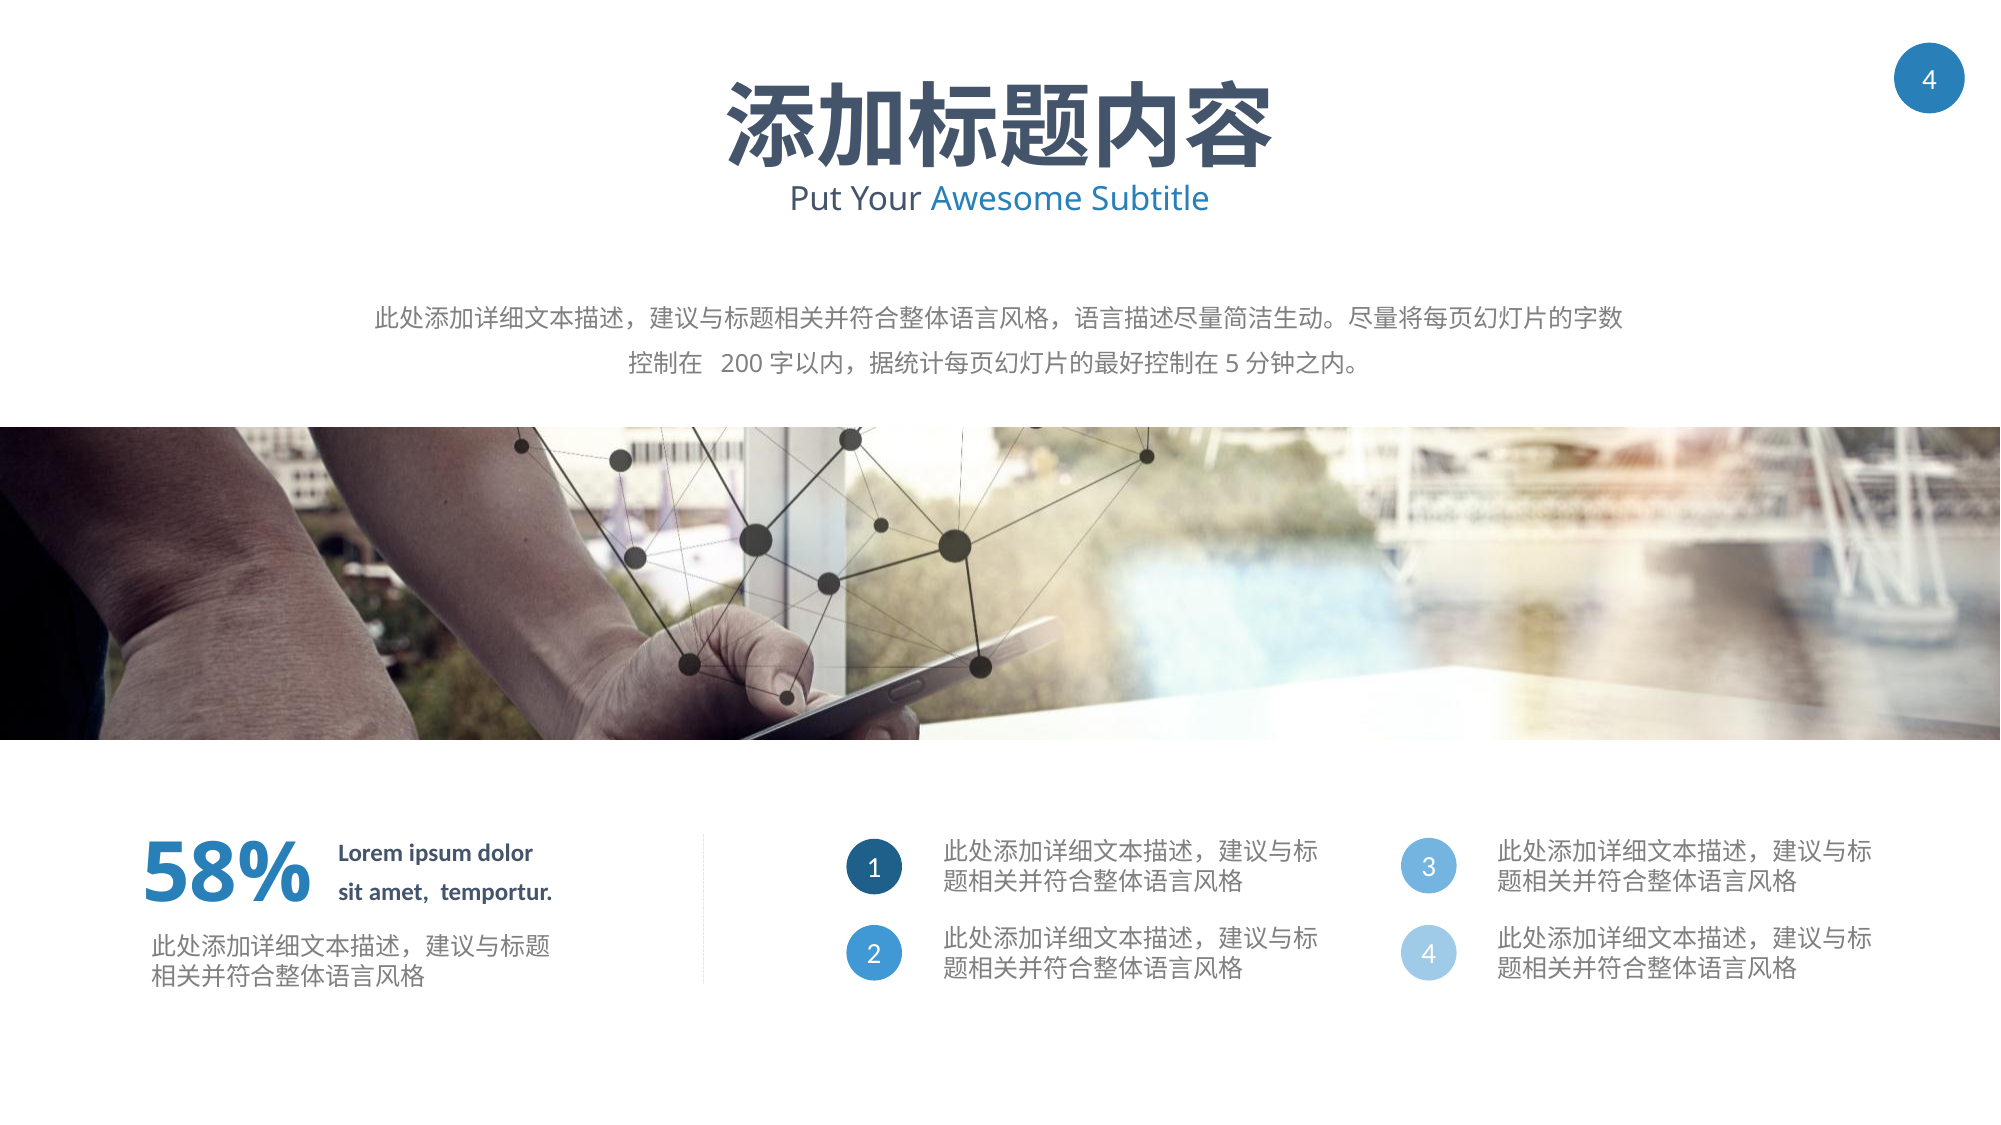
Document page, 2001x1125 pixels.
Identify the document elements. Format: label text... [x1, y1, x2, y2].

text_box 此处添加详细文本描述，建议与标题相关并符合整体语言风格 [928, 827, 1343, 903]
picture [0, 427, 2000, 740]
text_box 58% [127, 810, 327, 926]
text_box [1400, 924, 1457, 981]
text_box 此处添加详细文本描述，建议与标题相关并符合整体语言风格 [1483, 914, 1897, 990]
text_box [846, 838, 902, 895]
text_box 此处添加详细文本描述，建议与标题相关并符合整体语言风格 [1483, 827, 1897, 903]
text_box 此处添加详细文本描述，建议与标题相关并符合整体语言风格 [136, 923, 574, 998]
text_box 此处添加详细文本描述，建议与标题相关并符合整体语言风格 [928, 914, 1343, 990]
text_box Put Your Awesome Subtitle [774, 169, 1226, 225]
text_box 此处添加详细文本描述，建议与标题相关并符合整体语言风格，语言描述尽量简洁生动。尽量将每页幻灯片的字数控制在 200字以内，据统计每页幻灯片的最好控制在5分钟之内。 [350, 280, 1649, 385]
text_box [846, 924, 902, 981]
text_box 添加标题内容 [709, 60, 1291, 185]
text_box Lorem ipsum dolor sit amet, temportur. [323, 820, 574, 913]
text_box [1400, 837, 1457, 894]
